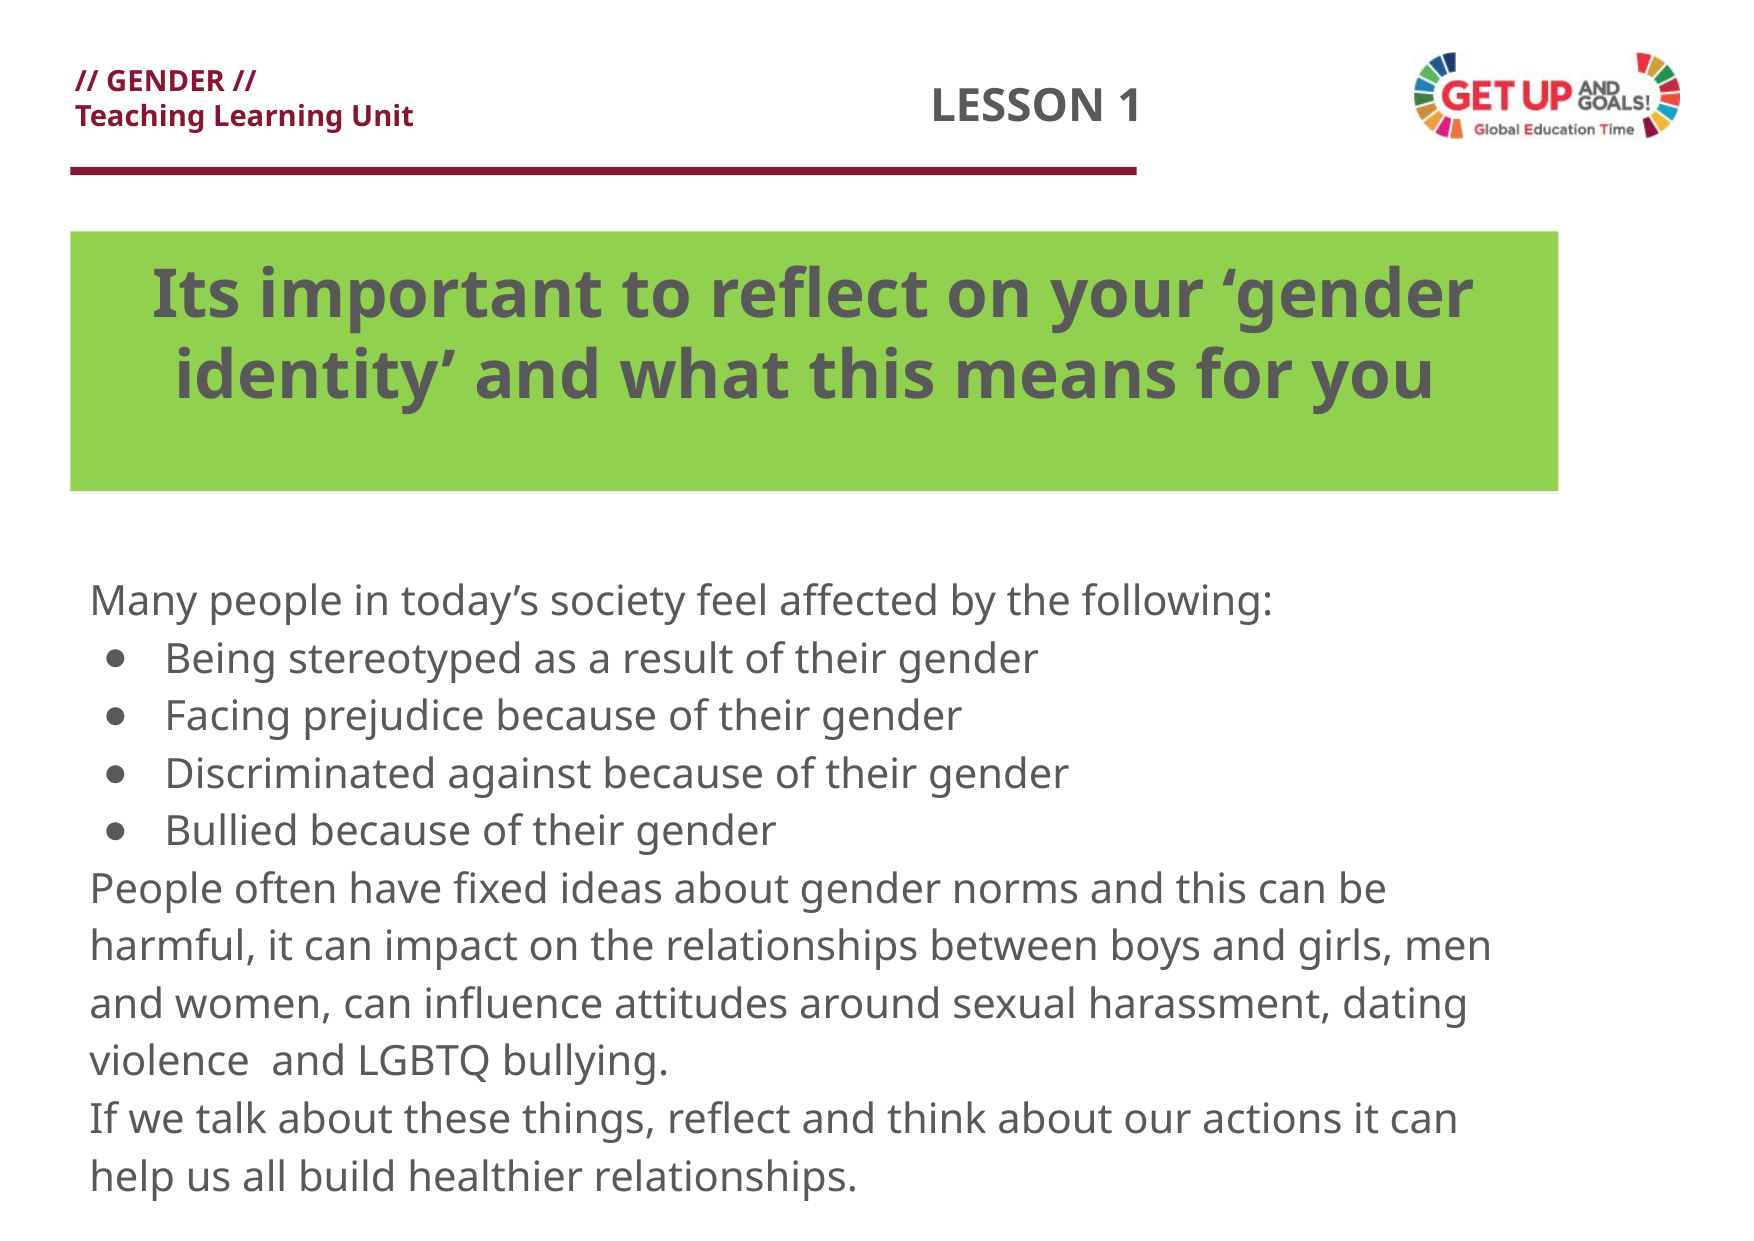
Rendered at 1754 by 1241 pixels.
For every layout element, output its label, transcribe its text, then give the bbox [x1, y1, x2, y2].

title Its important to reflect on your ‘gender identity’ and what this means for you [70, 231, 1559, 492]
list Many people in today’s society feel affected by the following: Being stereotyped as a result of their gender Facing prejudice because of their gender Discriminated against because of their gender Bullied because of their gender People often have fixed ideas about gender norms and this can be harmful, it can impact on the relationships between boys and girls, men and women, can influence attitudes around sexual harassment, dating violence and LGBTQ bullying. If we talk about these things, reflect and think about our actions it can help us all build healthier relationships. [70, 547, 1559, 1179]
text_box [59, 47, 1680, 176]
